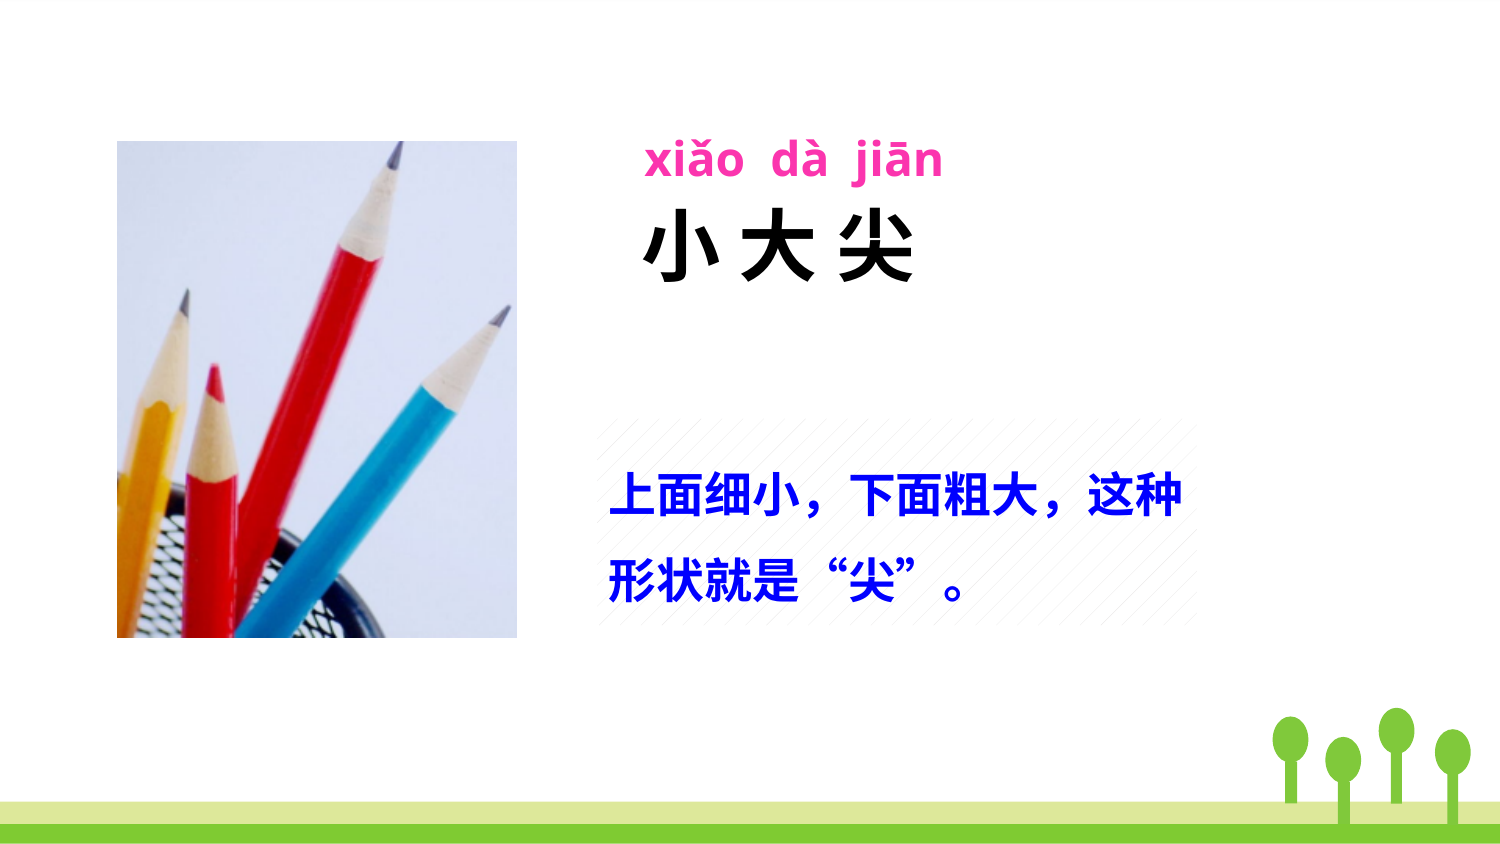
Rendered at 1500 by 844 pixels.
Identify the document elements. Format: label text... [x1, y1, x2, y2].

picture [0, 0, 1500, 707]
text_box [0, 707, 1500, 844]
text_box 上面细小，下面粗大，这种形状就是“尖”。 [596, 418, 1198, 626]
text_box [584, 121, 1006, 301]
